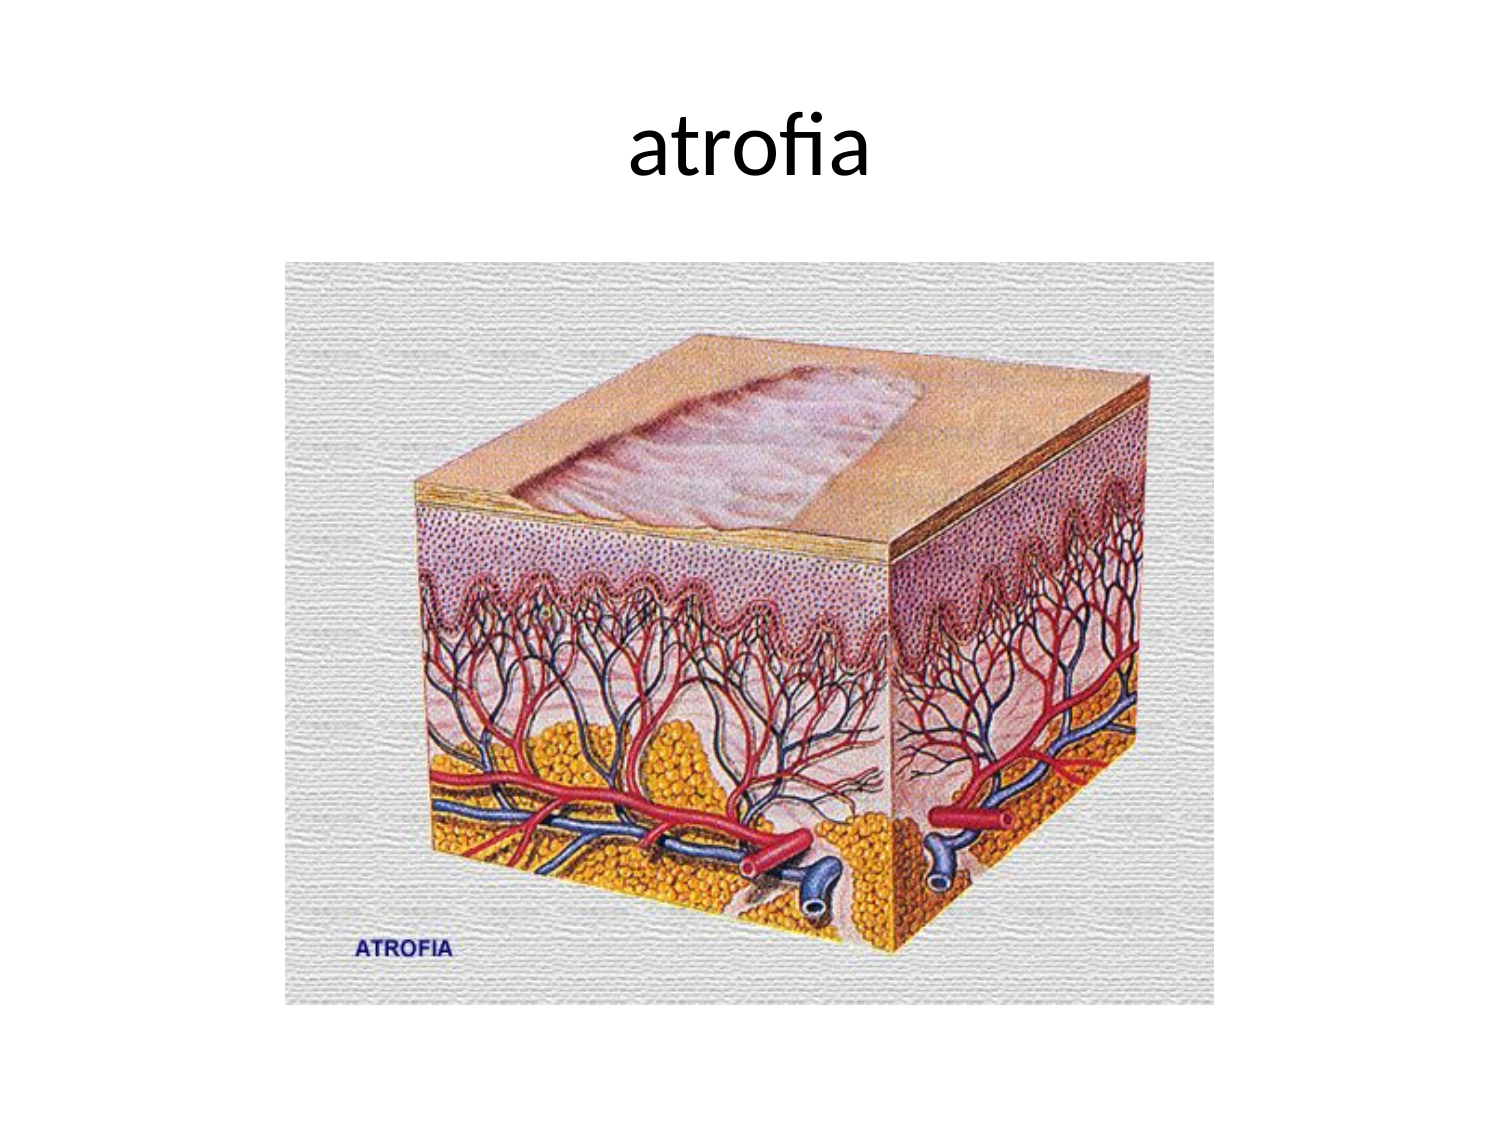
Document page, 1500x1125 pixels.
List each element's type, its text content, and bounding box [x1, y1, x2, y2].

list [285, 262, 1215, 1006]
title atrofia [75, 45, 1425, 233]
